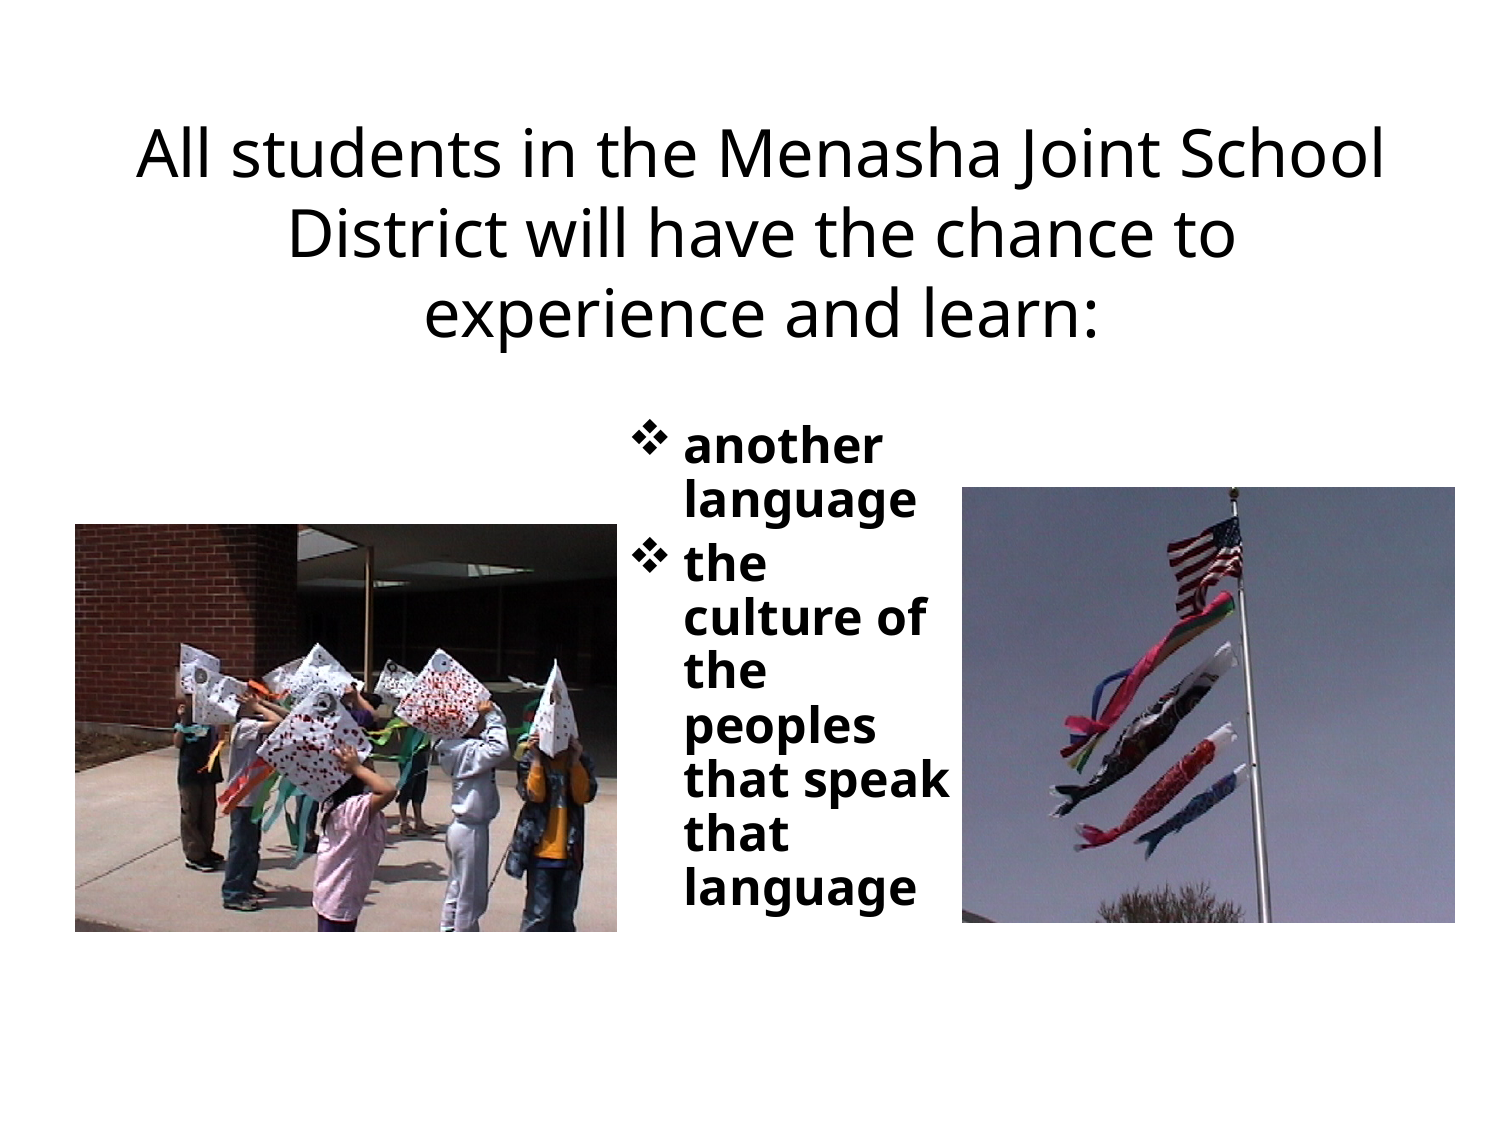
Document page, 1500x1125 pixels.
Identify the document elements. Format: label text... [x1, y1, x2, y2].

picture [74, 524, 618, 932]
title All students in the Menasha Joint School District will have the chance to experience and learn: [112, 99, 1413, 363]
list another language the culture of the peoples that speak that language [612, 412, 976, 1026]
picture [962, 487, 1455, 923]
